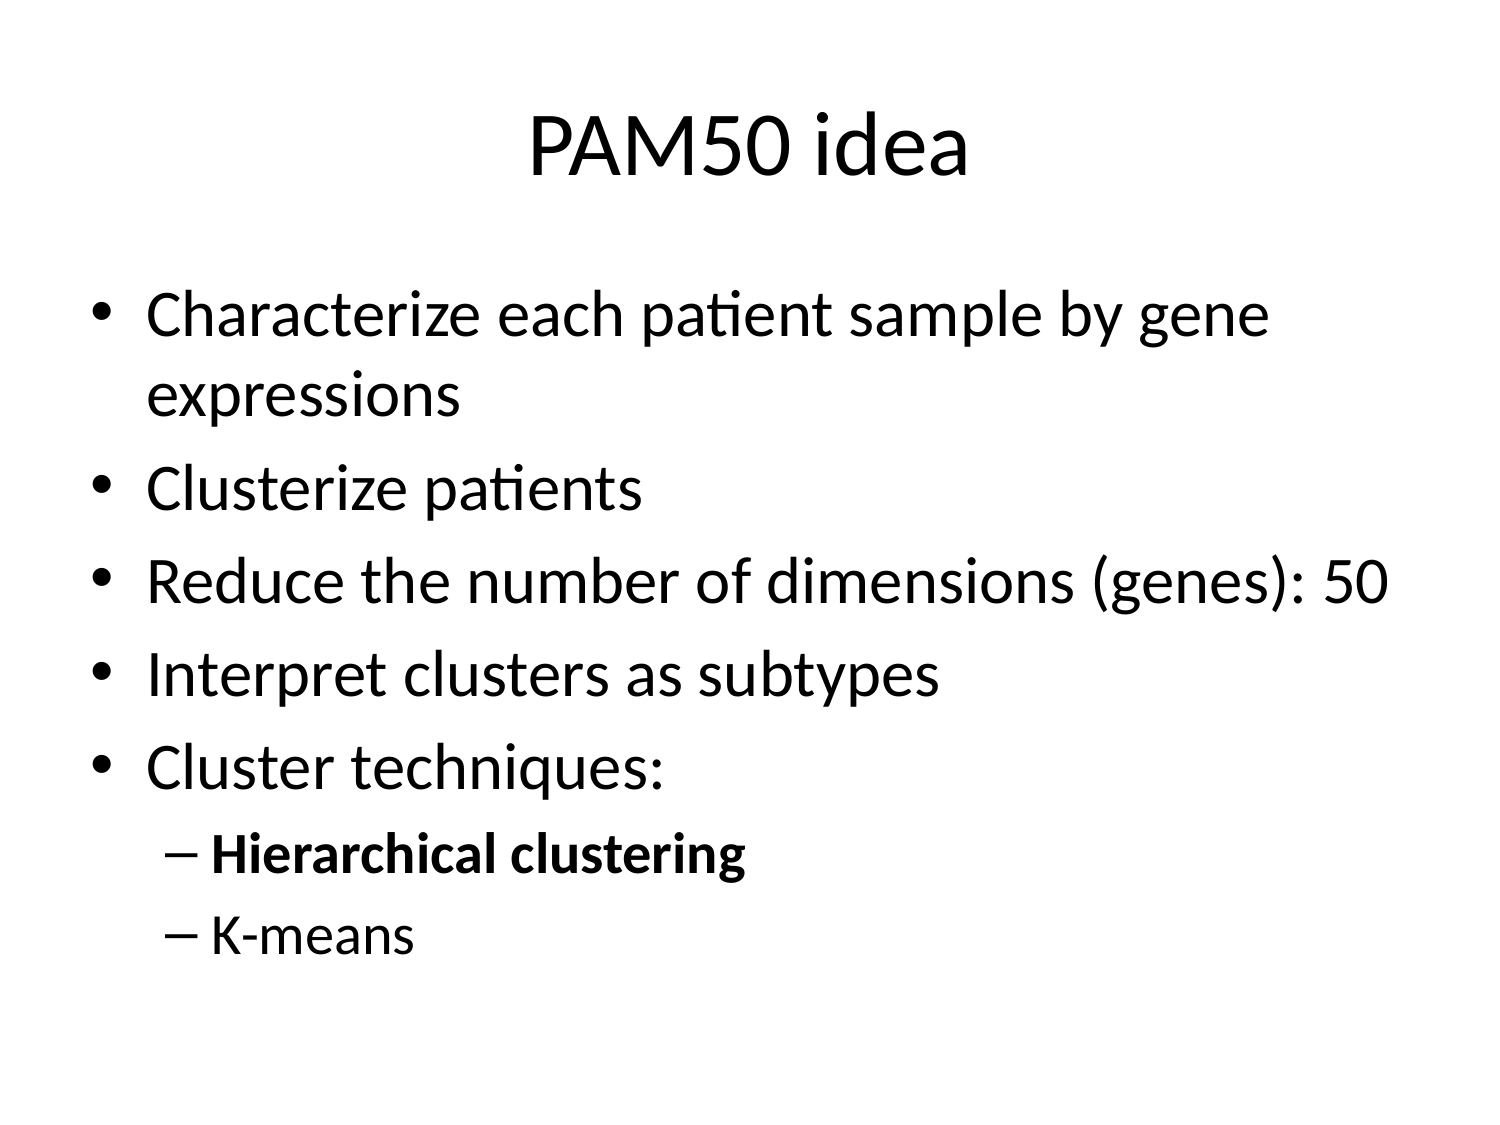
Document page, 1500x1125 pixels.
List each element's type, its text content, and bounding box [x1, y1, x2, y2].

list Characterize each patient sample by gene expressions Clusterize patients Reduce the number of dimensions (genes): 50 Interpret clusters as subtypes Cluster techniques: Hierarchical clustering K-means [75, 262, 1425, 1005]
title PAM50 idea [75, 45, 1425, 233]
